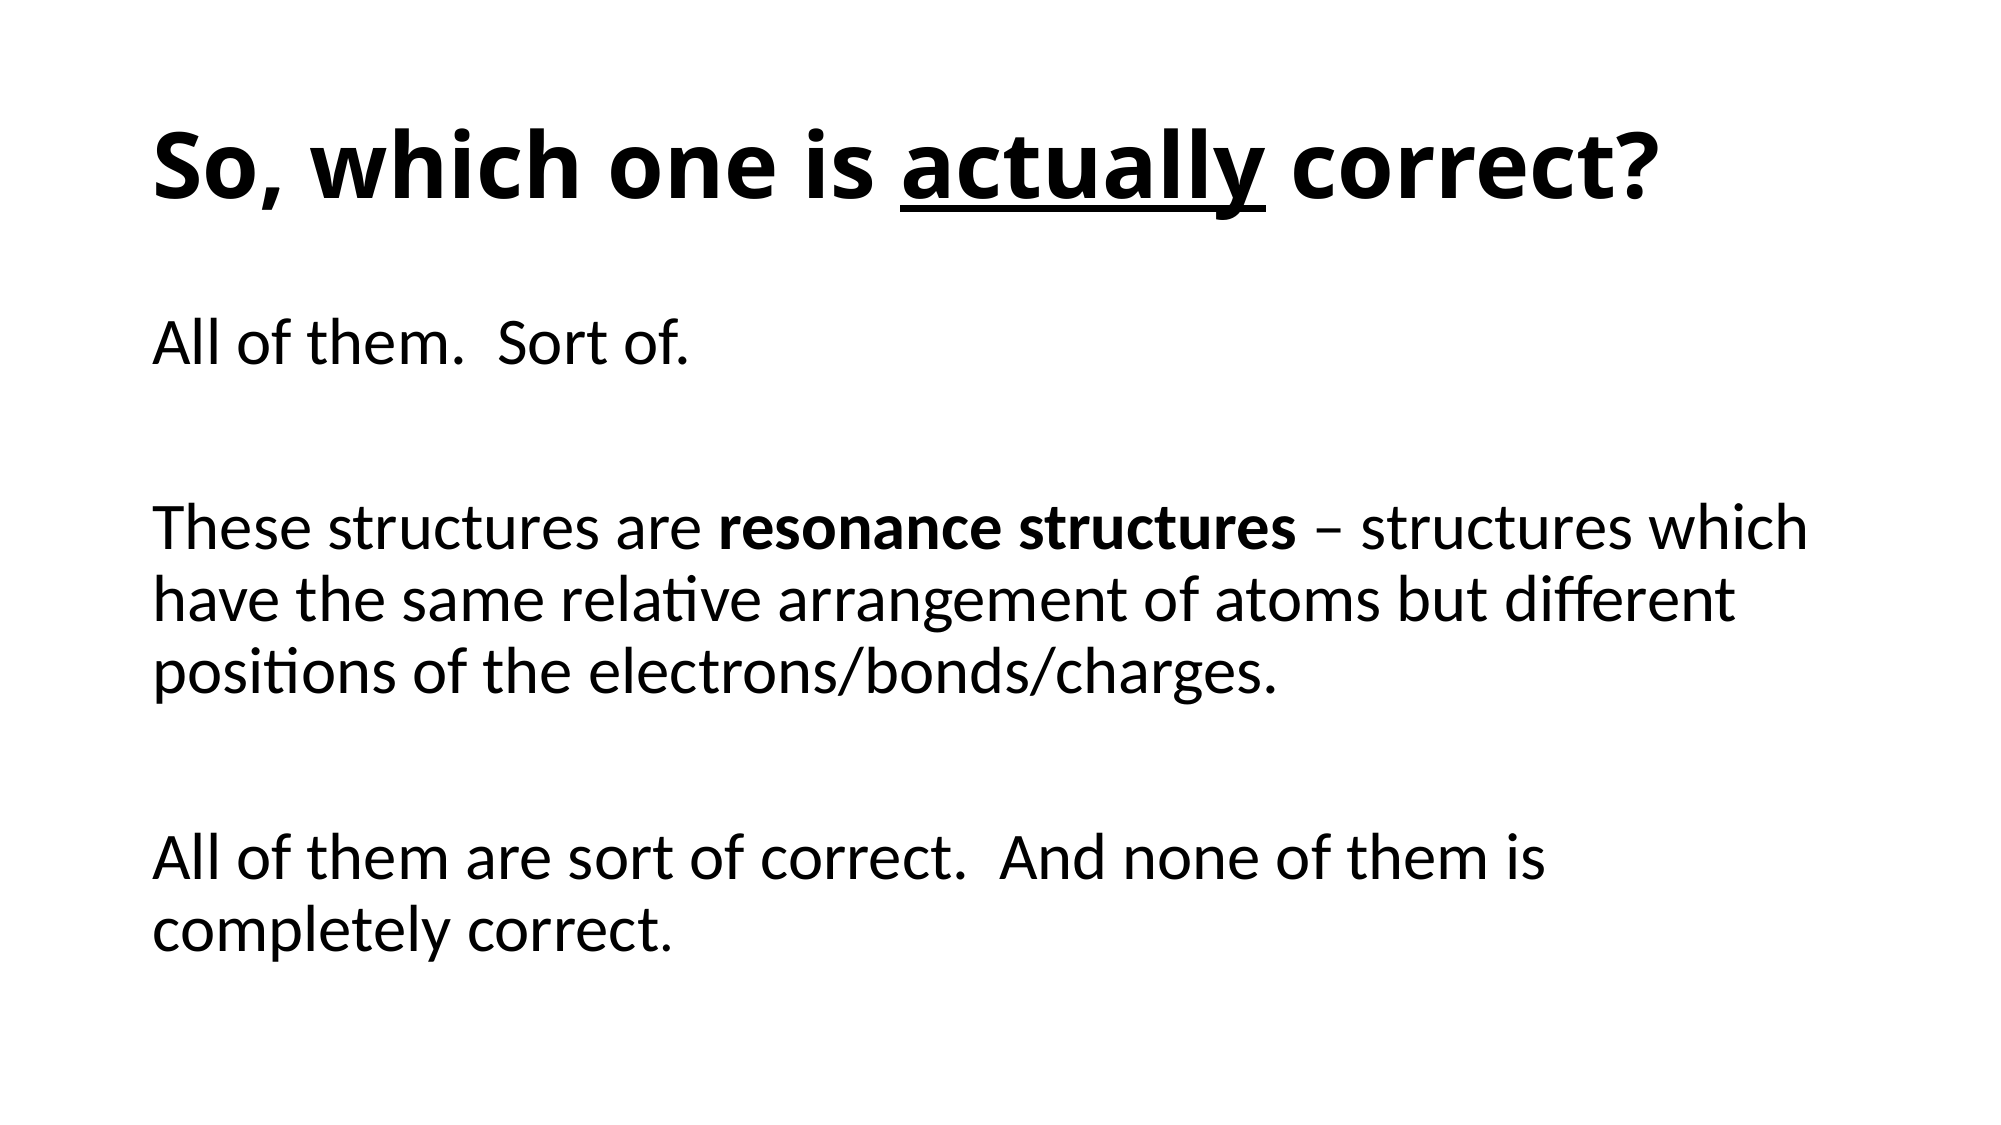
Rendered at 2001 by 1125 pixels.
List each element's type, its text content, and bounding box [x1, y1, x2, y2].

list All of them. Sort of. These structures are resonance structures – structures which have the same relative arrangement of atoms but different positions of the electrons/bonds/charges. All of them are sort of correct. And none of them is completely correct. [137, 299, 1863, 1014]
title So, which one is actually correct? [137, 59, 1863, 278]
